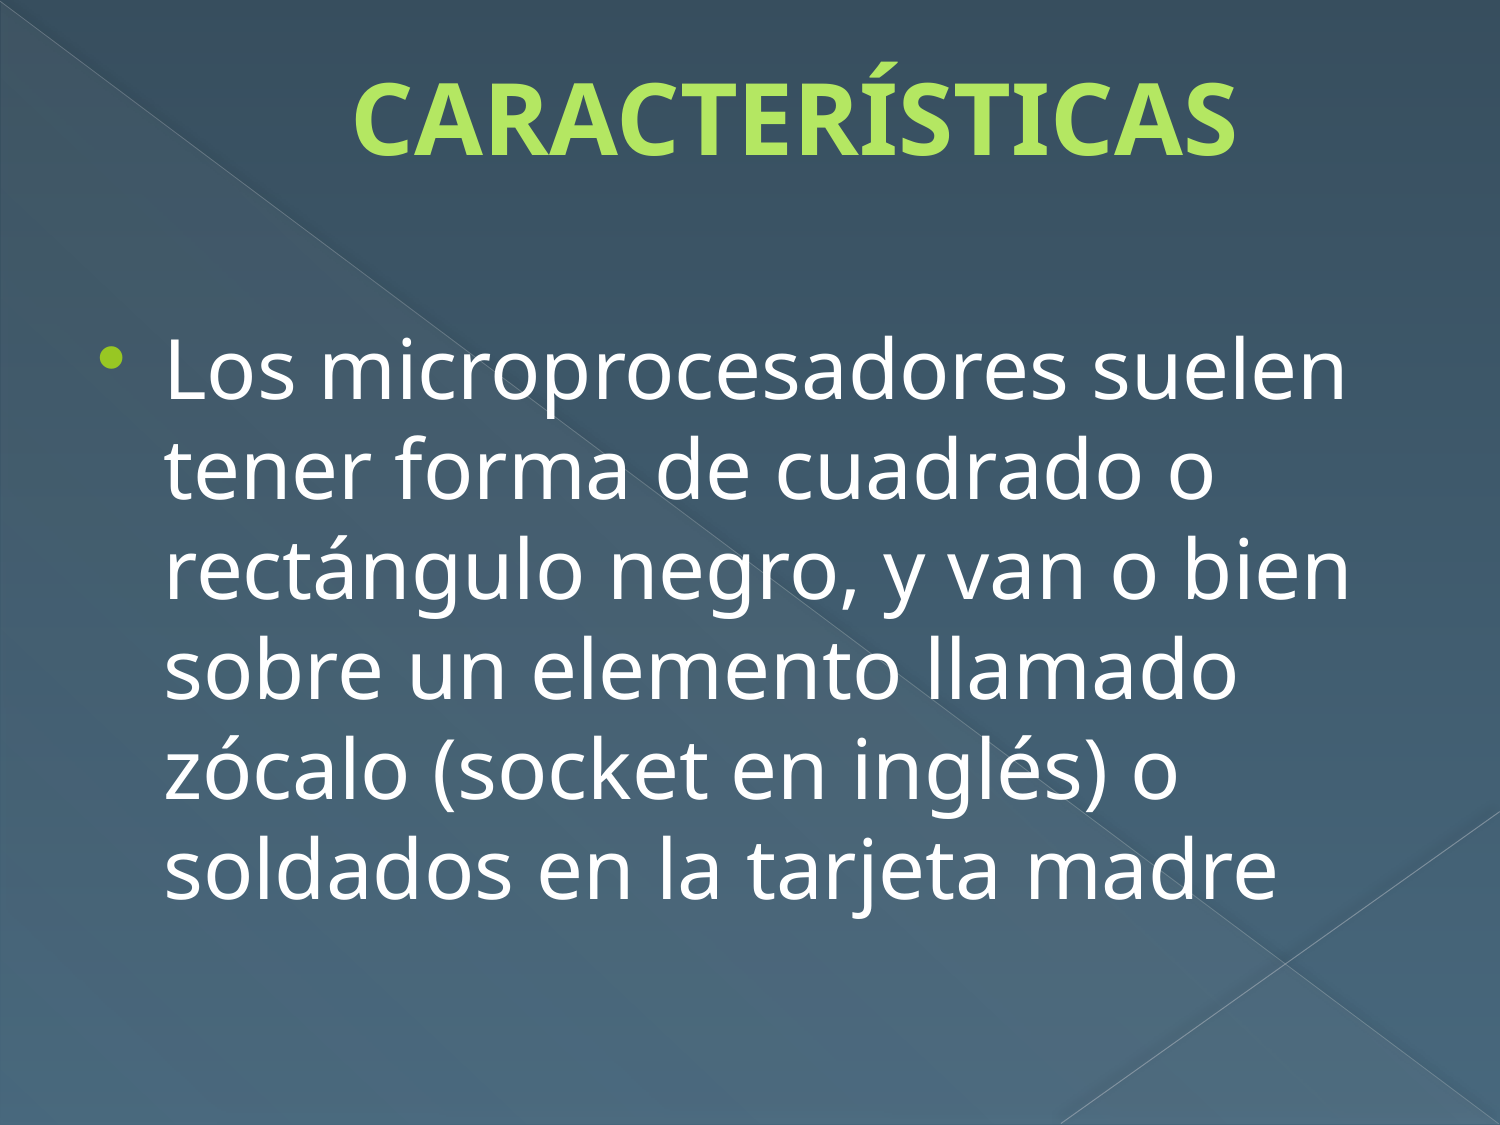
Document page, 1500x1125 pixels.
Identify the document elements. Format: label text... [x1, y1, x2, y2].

list Los microprocesadores suelen tener forma de cuadrado o rectángulo negro, y van o bien sobre un elemento llamado zócalo (socket en inglés) o soldados en la tarjeta madre [75, 308, 1425, 1059]
title CARACTERÍSTICAS [75, 78, 1436, 274]
